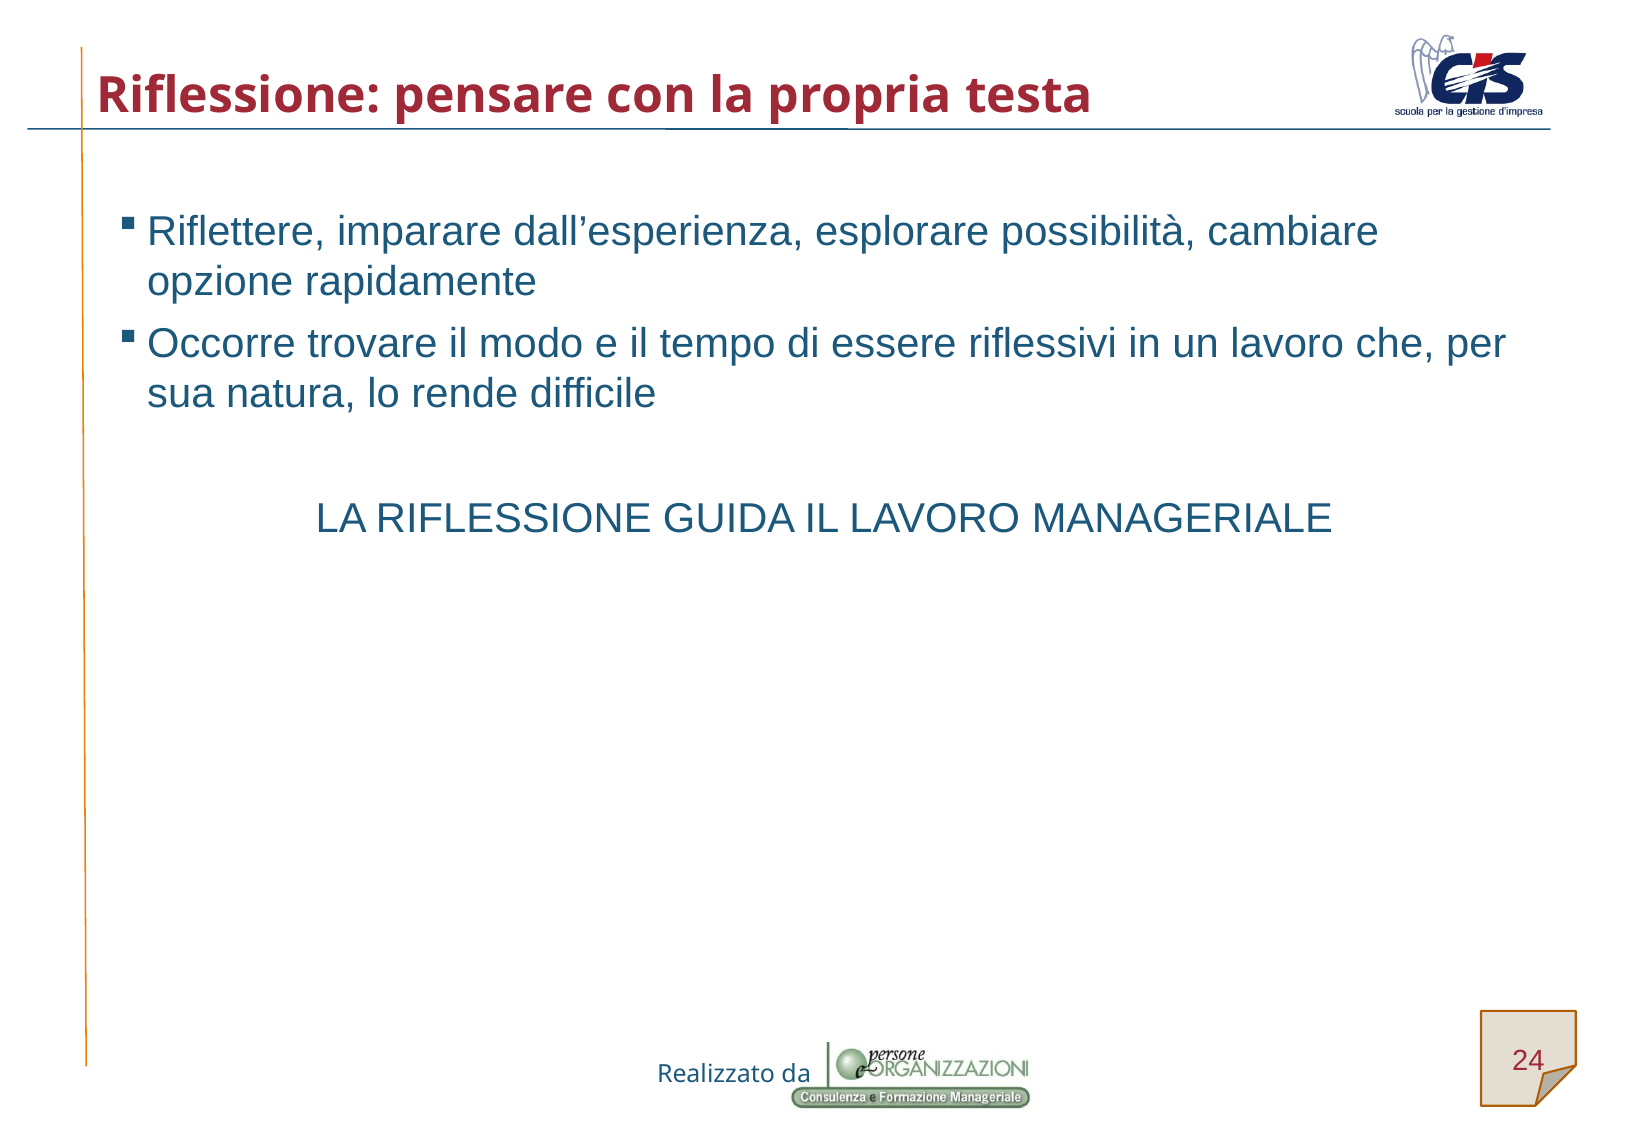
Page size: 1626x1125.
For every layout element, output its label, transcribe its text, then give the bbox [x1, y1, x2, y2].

picture [1390, 30, 1545, 121]
slide_number 24 [1486, 1028, 1571, 1089]
picture [787, 1042, 1036, 1117]
text_box Riflettere, imparare dall’esperienza, esplorare possibilità, cambiare opzione rapidamente Occorre trovare il modo e il tempo di essere riflessivi in un lavoro che, per sua natura, lo rende difficile LA RIFLESSIONE GUIDA IL LAVORO MANAGERIALE [103, 196, 1545, 549]
title Riflessione: pensare con la propria testa [81, 33, 1544, 153]
picture [787, 1070, 792, 1080]
